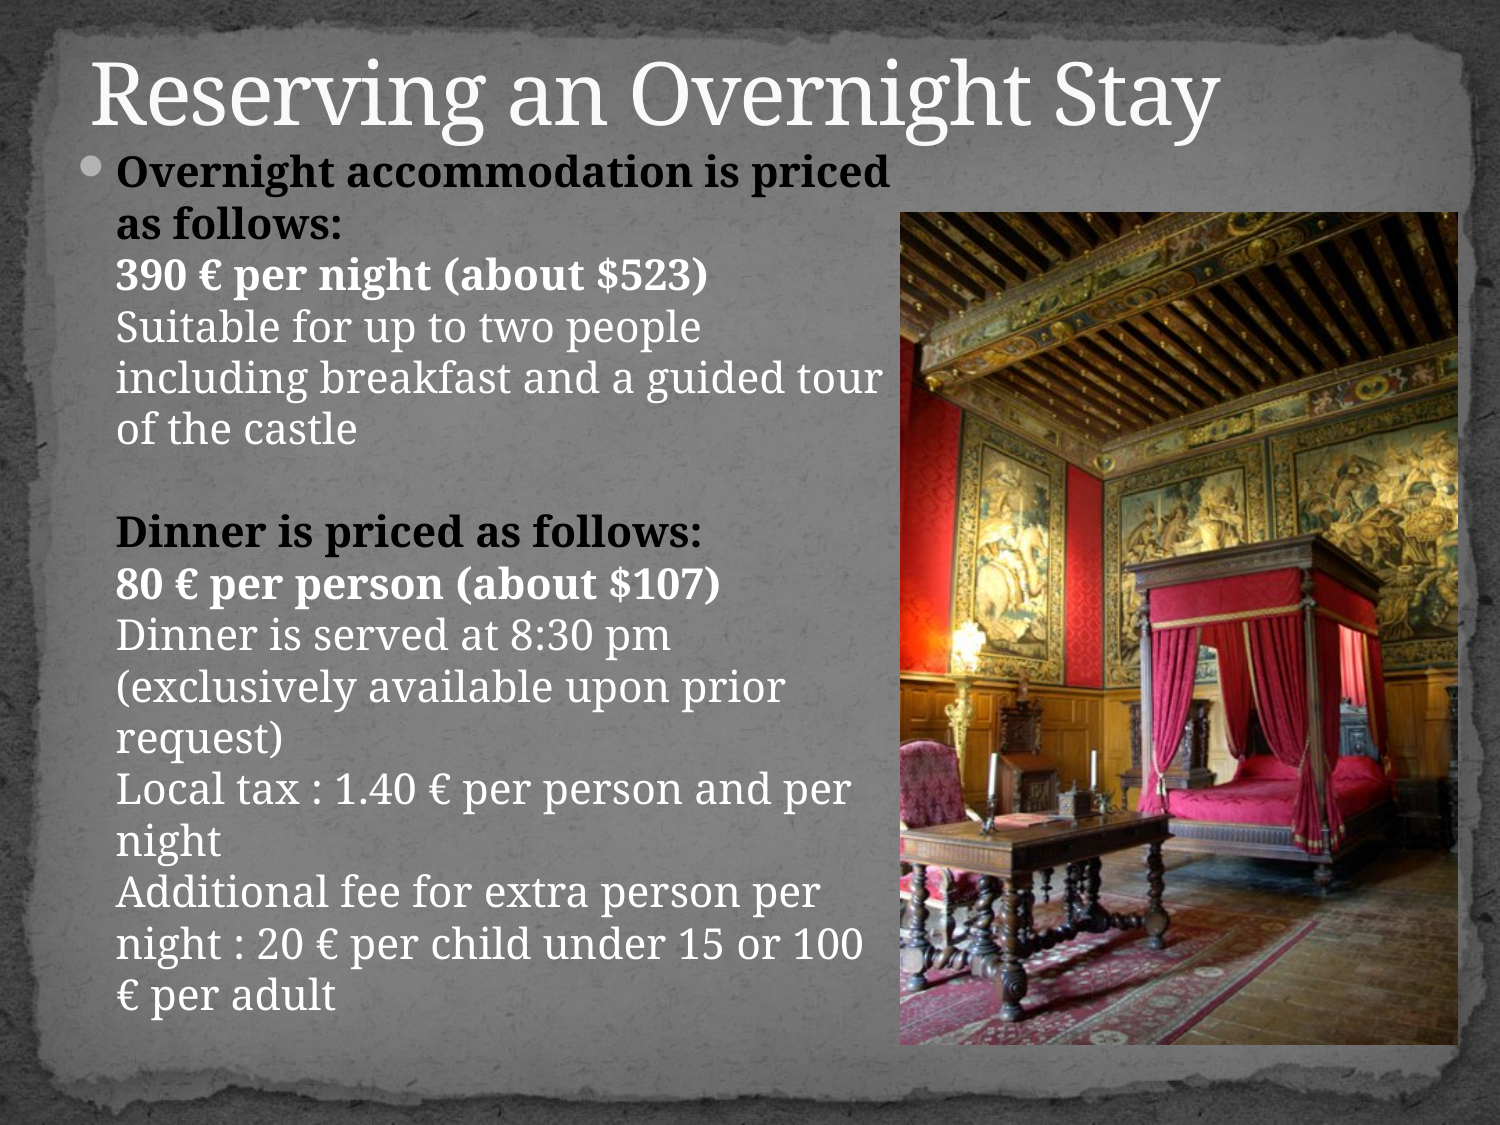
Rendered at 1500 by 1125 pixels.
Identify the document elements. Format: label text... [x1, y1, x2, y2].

picture [900, 212, 1458, 1045]
list Overnight accommodation is priced as follows: 390 € per night (about $523) Suitable for up to two people including breakfast and a guided tour of the castle Dinner is priced as follows: 80 € per person (about $107) Dinner is served at 8:30 pm (exclusively available upon prior request) Local tax : 1.40 € per person and per night Additional fee for extra person per night : 20 € per child under 15 or 100 € per adult [62, 137, 913, 1088]
title Reserving an Overnight Stay [74, 0, 1425, 150]
